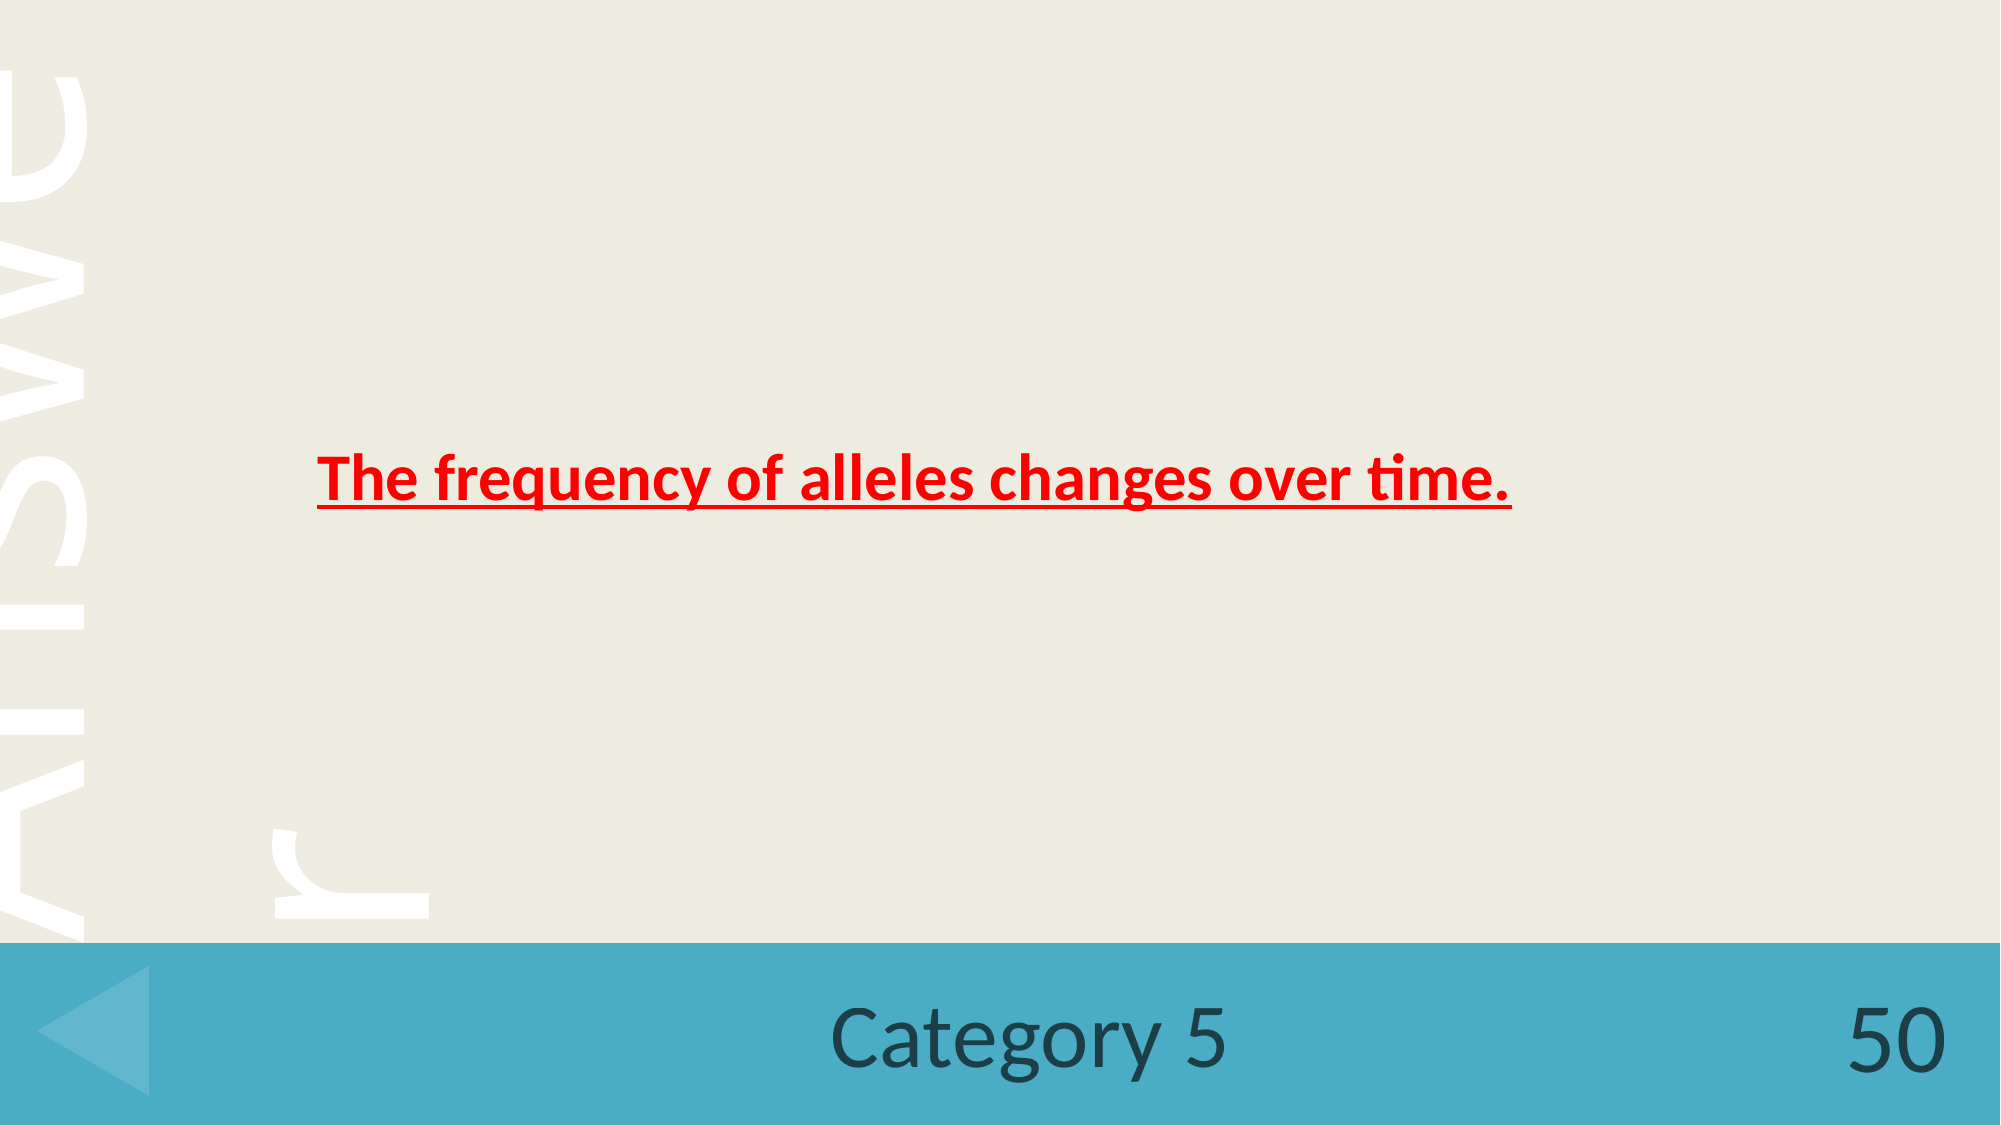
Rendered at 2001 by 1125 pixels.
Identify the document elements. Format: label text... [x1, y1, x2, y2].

list 50 [1931, 967, 1963, 1097]
list The frequency of alleles changes over time. [302, 157, 1877, 831]
title Category 5 [130, 937, 1931, 1125]
